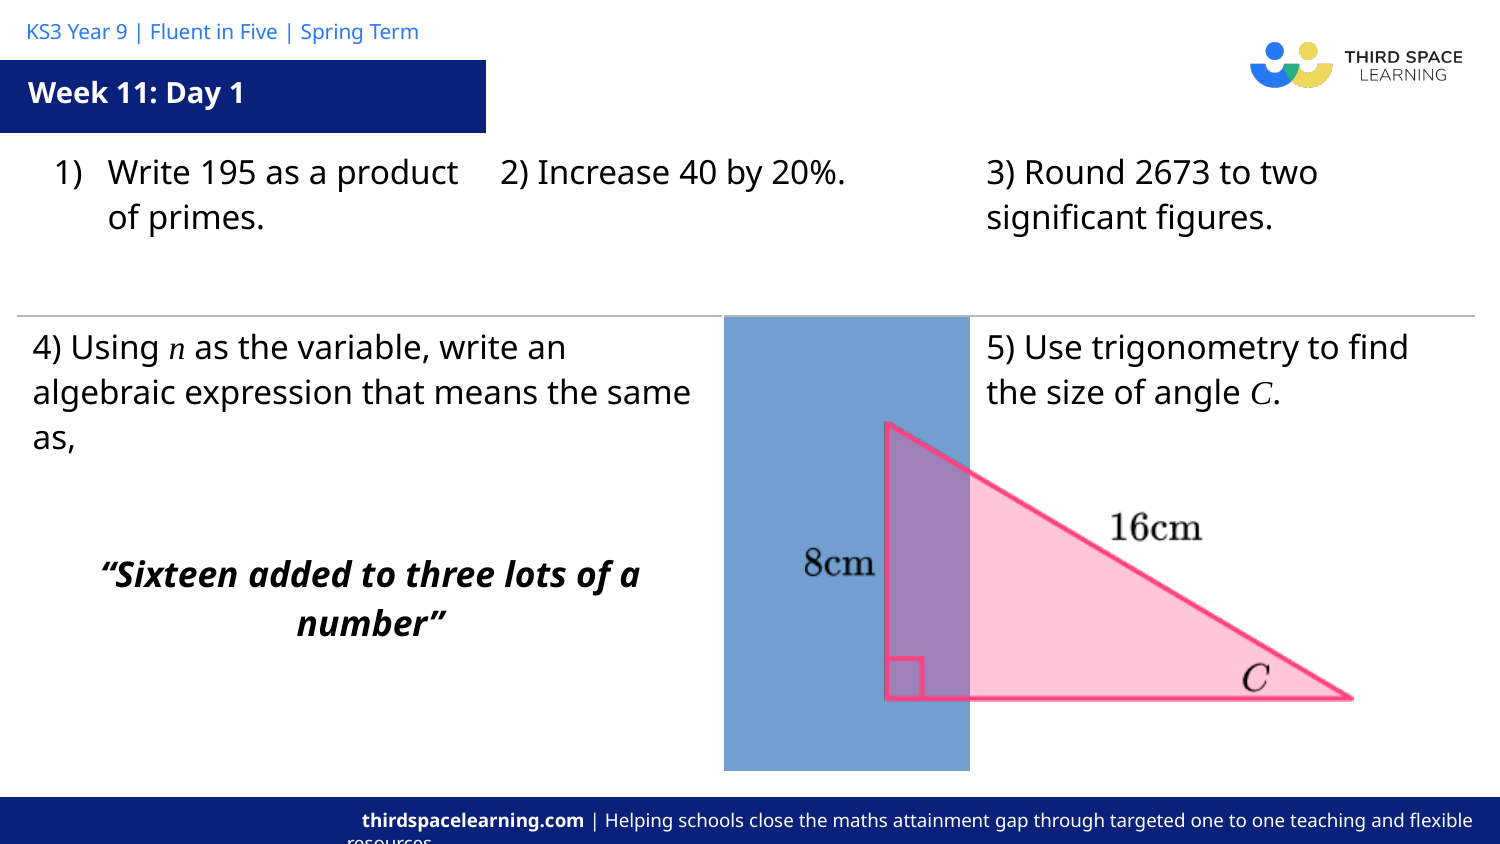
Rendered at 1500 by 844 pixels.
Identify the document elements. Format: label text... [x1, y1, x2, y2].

picture [1250, 33, 1465, 99]
table_header 2) Increase 40 by 20%. [486, 142, 970, 315]
table_cell 5) Use trigonometry to find the size of angle C. [972, 317, 1474, 770]
text_box Week 11: Day 1 [13, 59, 383, 125]
table_header 3) Round 2673 to two significant figures. [972, 142, 1474, 315]
picture [804, 421, 1354, 702]
table_cell 4) Using n as the variable, write an algebraic expression that means the same as, “Sixteen added to three lots of a number” [19, 317, 722, 770]
table_header Write 195 as a product of primes. [19, 142, 484, 315]
